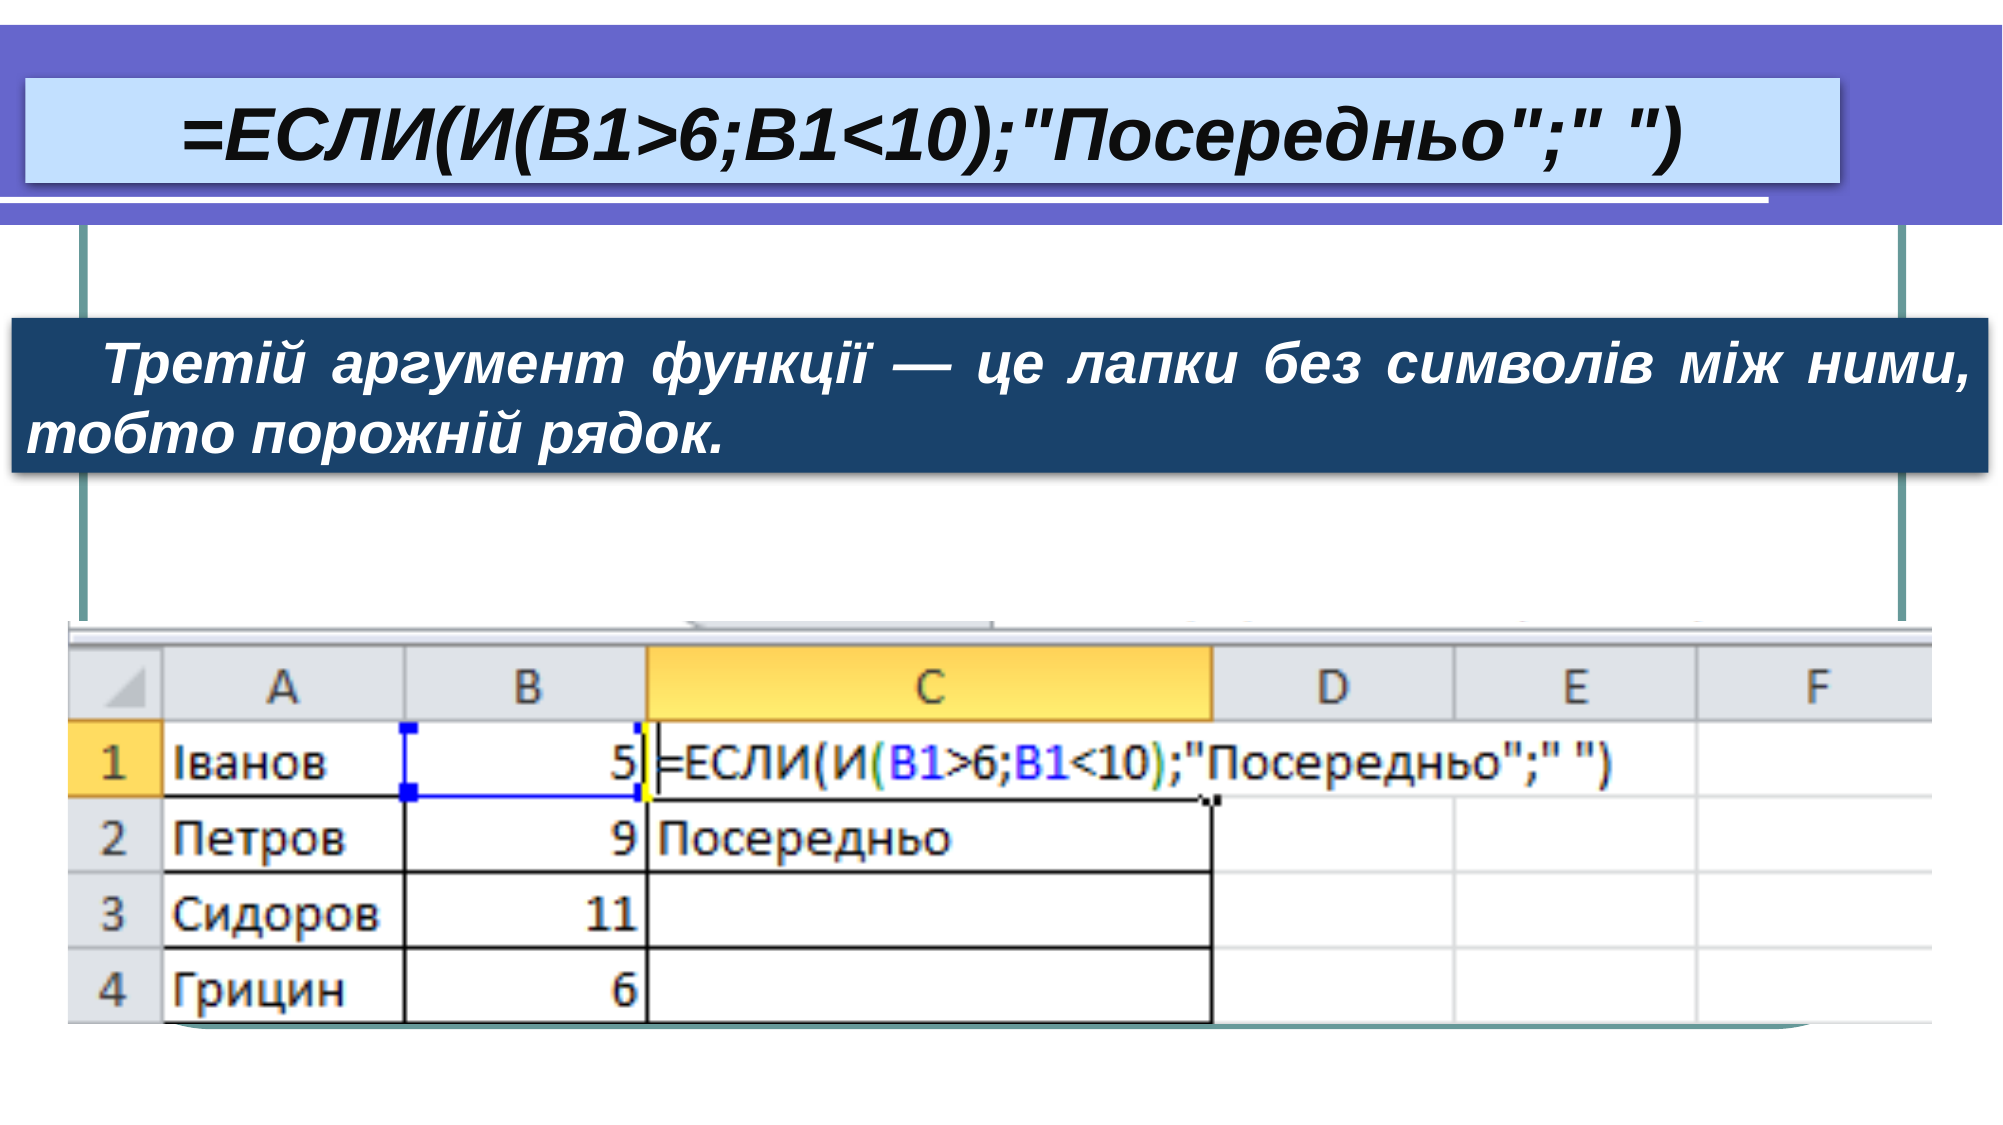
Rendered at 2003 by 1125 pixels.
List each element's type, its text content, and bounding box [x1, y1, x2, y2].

text_box Третій аргумент функції — це лапки без символів між ними, тобто порожній рядок. [11, 317, 1989, 473]
picture [67, 621, 1933, 1024]
text_box =ЕСЛИ(И(B1>6;B1<10);"Посередньо";" ") [25, 78, 1840, 183]
